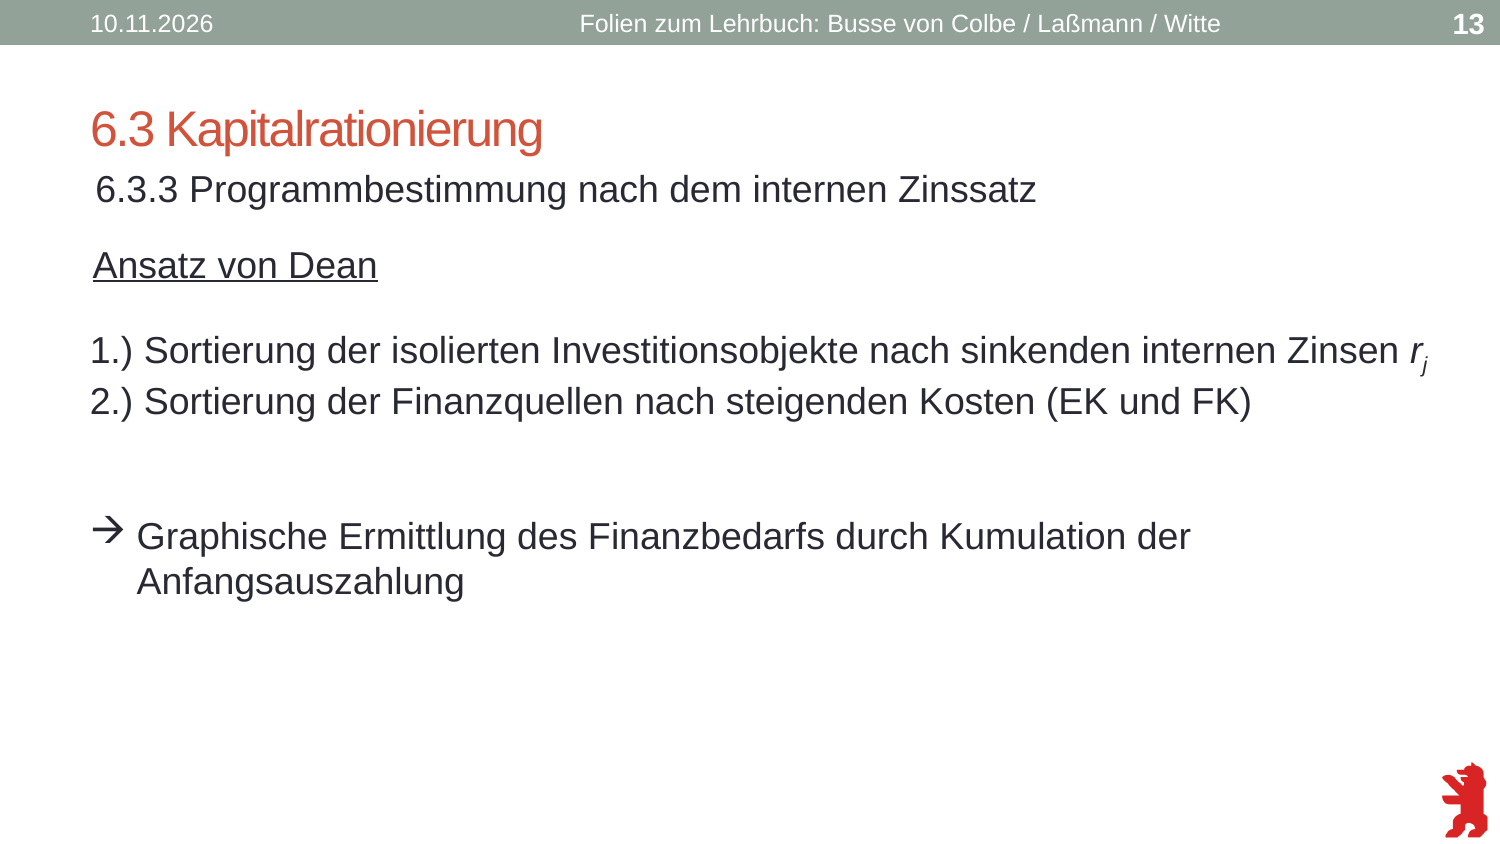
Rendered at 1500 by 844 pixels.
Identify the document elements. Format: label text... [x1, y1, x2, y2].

footer Folien zum Lehrbuch: Busse von Colbe / Laßmann / Witte [562, 2, 1238, 43]
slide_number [75, 2, 550, 43]
text_box Ansatz von Dean [77, 233, 393, 294]
title 6.3 Kapitalrationierung [75, 65, 1425, 188]
text_box 1.) Sortierung der isolierten Investitionsobjekte nach sinkenden internen Zinsen rj 2.) Sortierung der Finanzquellen nach steigenden Kosten (EK und FK) Graphische Ermittlung des Finanzbedarfs durch Kumulation der Anfangsauszahlung [74, 318, 1459, 700]
picture [1434, 760, 1500, 844]
slide_number 13 [1325, 2, 1500, 43]
text_box 6.3.3 Programmbestimmung nach dem internen Zinssatz [80, 157, 1053, 217]
